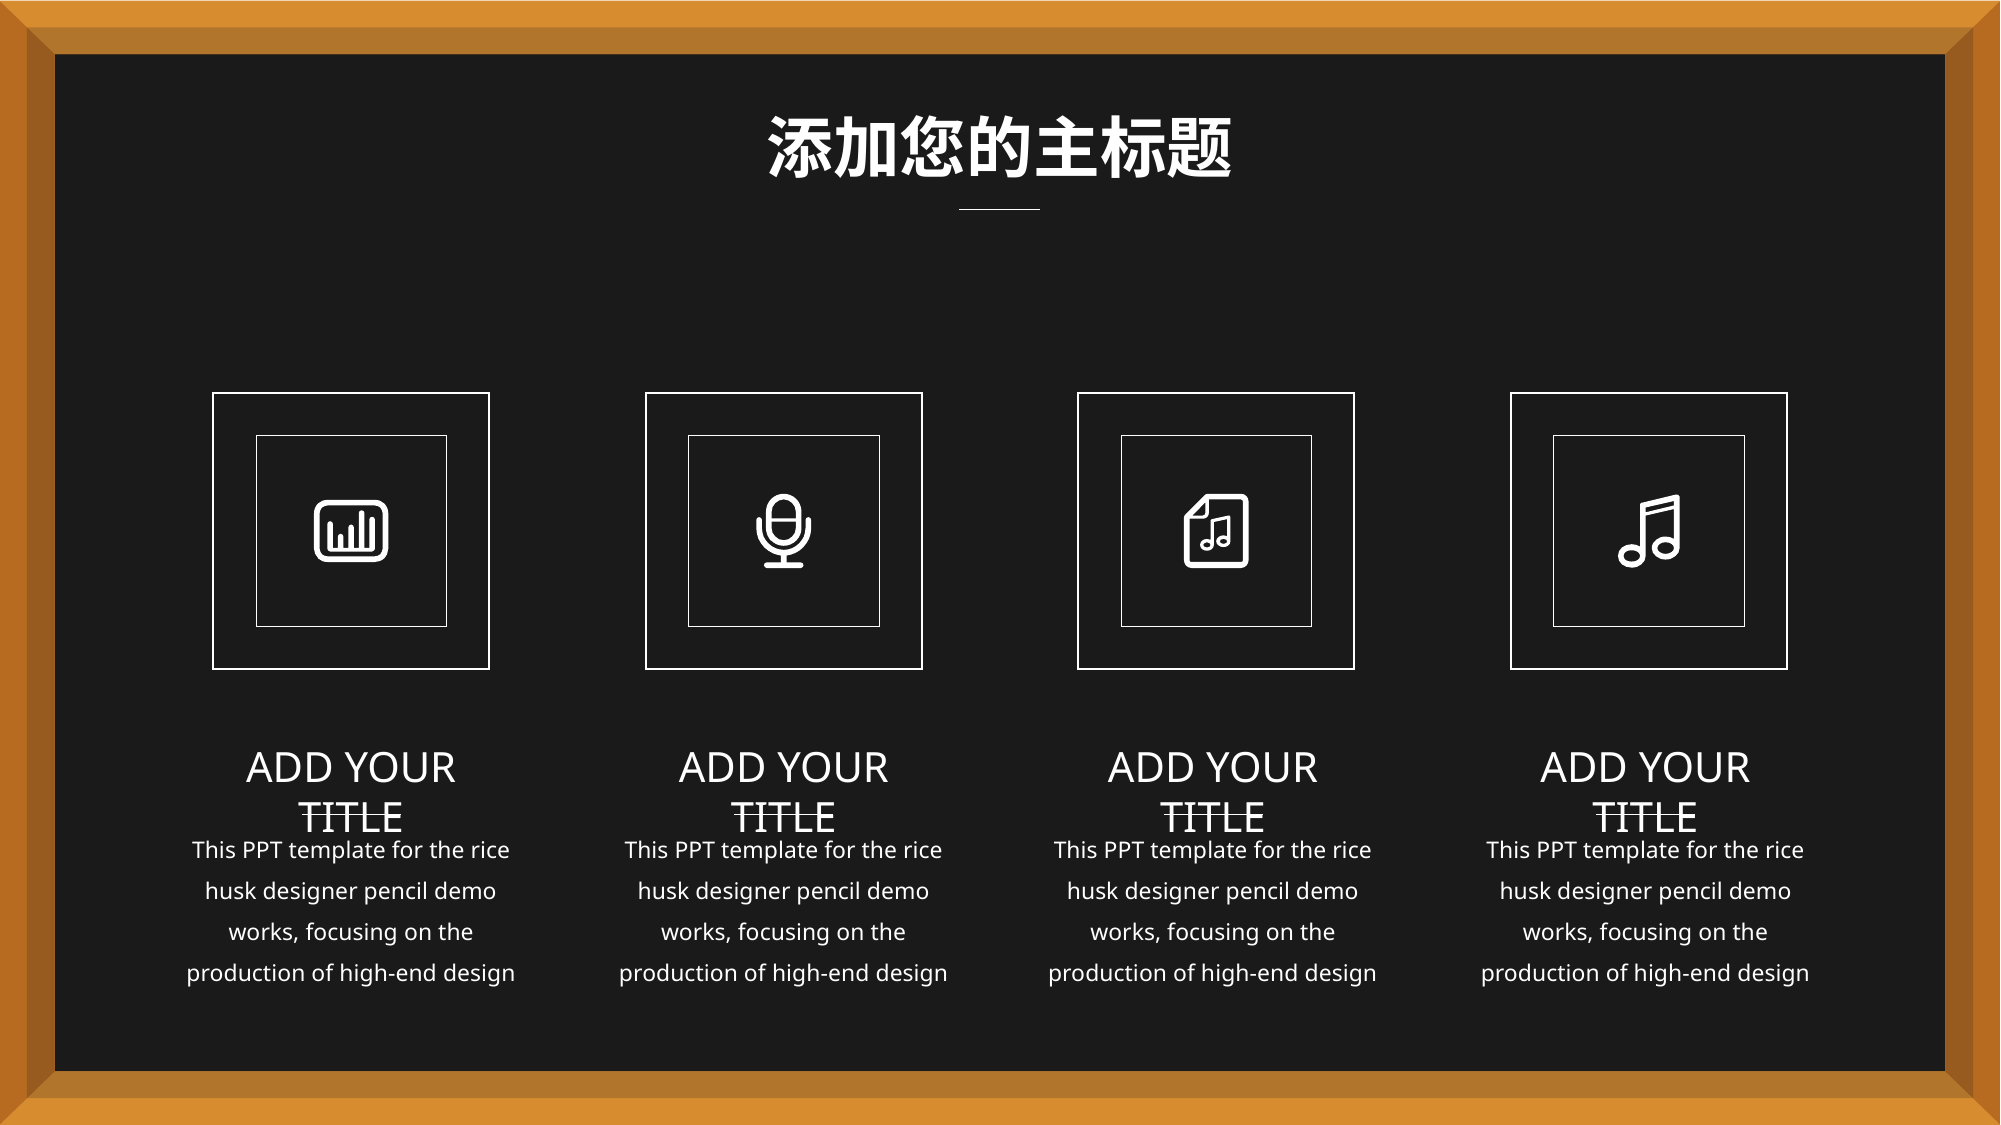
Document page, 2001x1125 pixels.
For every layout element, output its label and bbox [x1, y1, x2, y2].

text_box [1019, 733, 1407, 996]
text_box [213, 392, 490, 670]
text_box [645, 392, 922, 670]
text_box [1451, 733, 1840, 996]
picture [0, 0, 2000, 1125]
text_box [589, 733, 978, 996]
text_box [1078, 392, 1355, 670]
text_box [157, 733, 545, 996]
text_box [1510, 392, 1787, 670]
